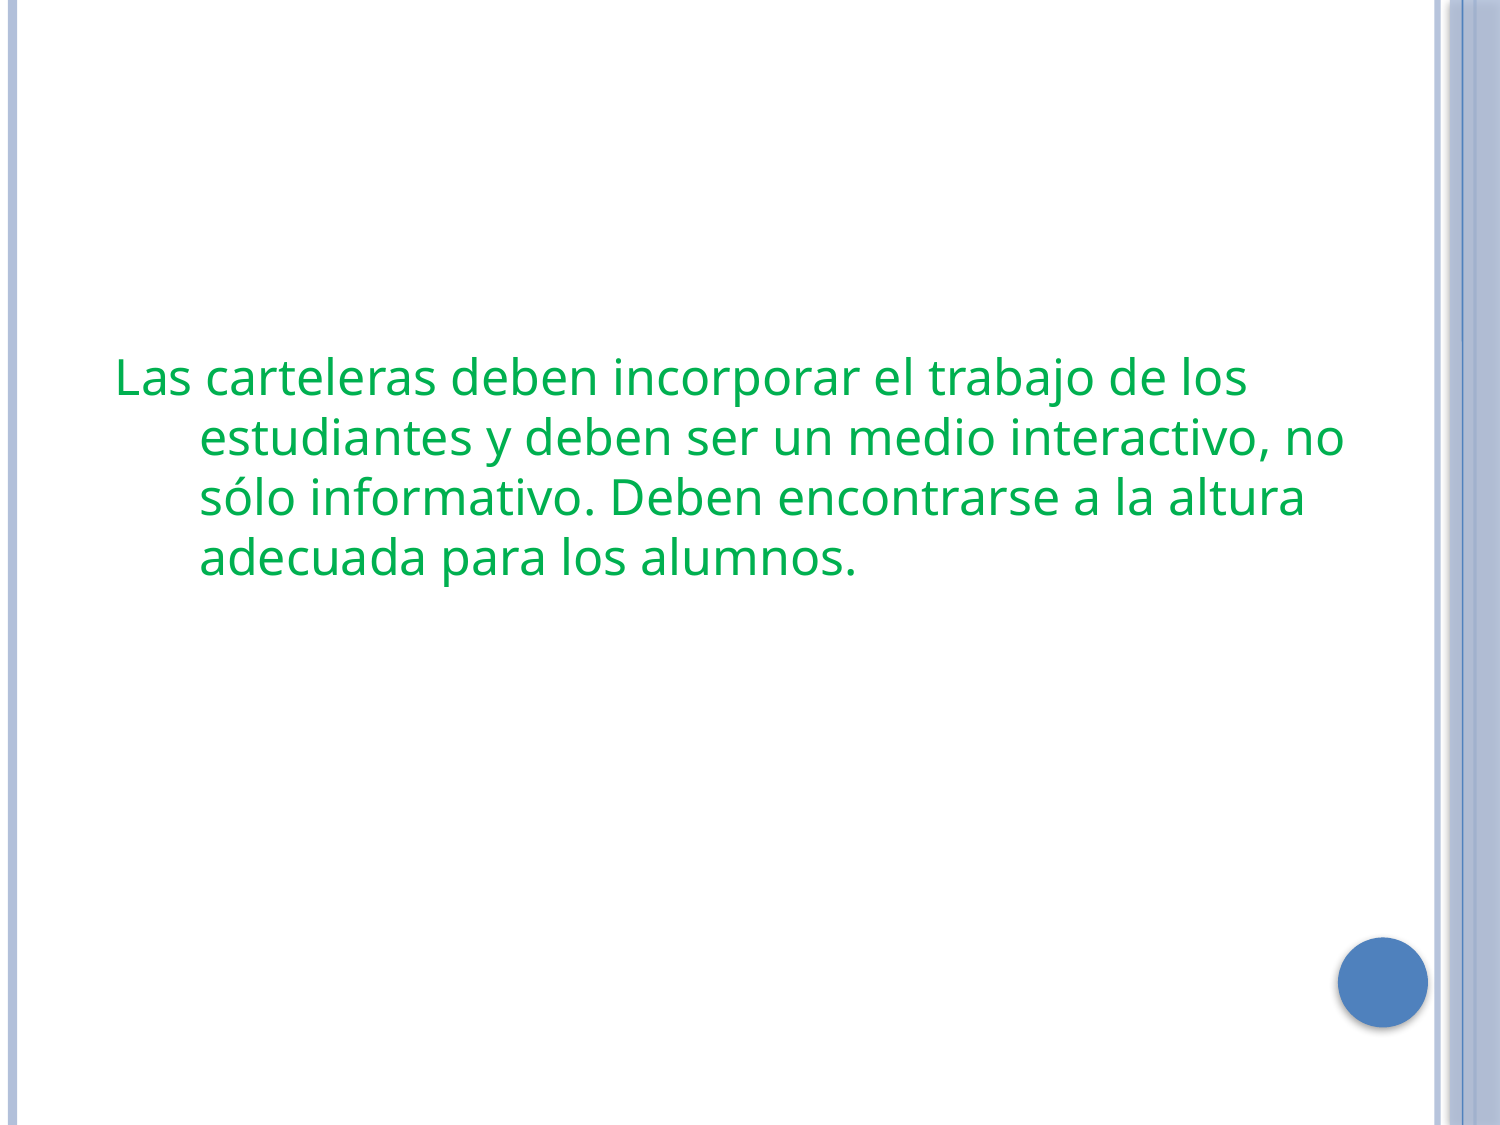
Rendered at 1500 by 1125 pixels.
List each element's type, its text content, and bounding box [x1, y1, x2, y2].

list Las carteleras deben incorporar el trabajo de los estudiantes y deben ser un medio interactivo, no sólo informativo. Deben encontrarse a la altura adecuada para los alumnos. [99, 337, 1413, 988]
